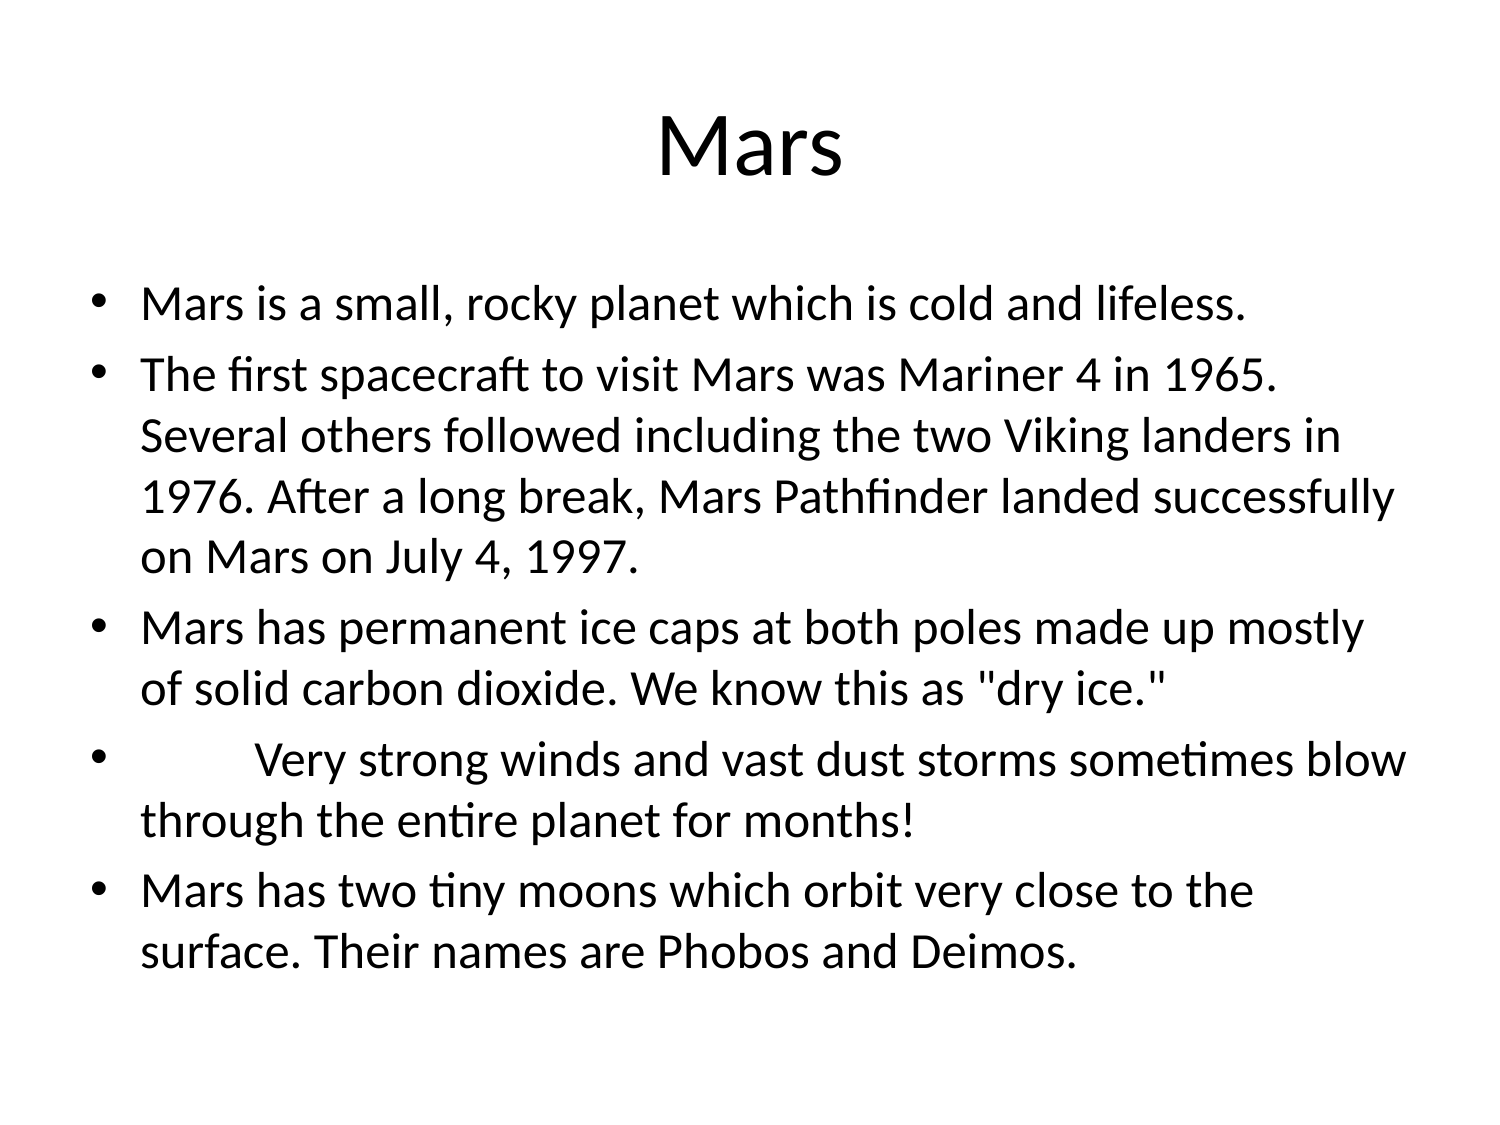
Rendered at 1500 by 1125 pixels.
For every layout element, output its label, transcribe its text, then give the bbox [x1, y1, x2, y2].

title Mars [75, 45, 1425, 233]
list Mars is a small, rocky planet which is cold and lifeless. The first spacecraft to visit Mars was Mariner 4 in 1965. Several others followed including the two Viking landers in 1976. After a long break, Mars Pathfinder landed successfully on Mars on July 4, 1997. Mars has permanent ice caps at both poles made up mostly of solid carbon dioxide. We know this as "dry ice." Very strong winds and vast dust storms sometimes blow through the entire planet for months! Mars has two tiny moons which orbit very close to the surface. Their names are Phobos and Deimos. [75, 262, 1425, 1005]
